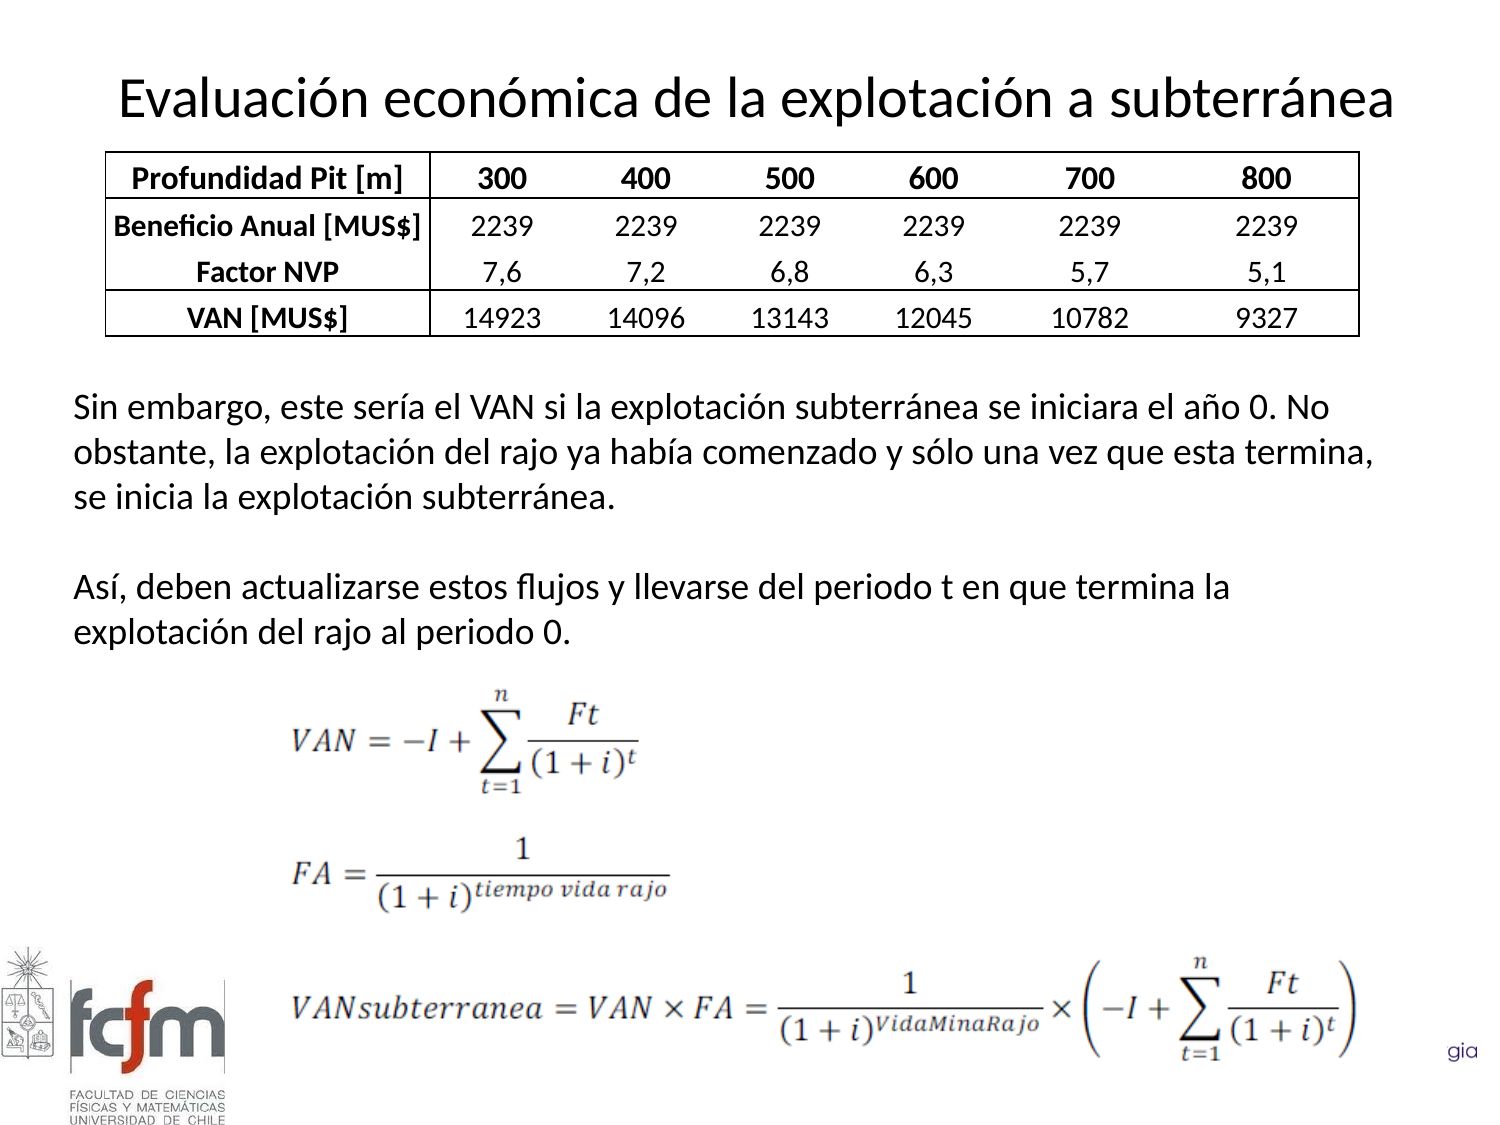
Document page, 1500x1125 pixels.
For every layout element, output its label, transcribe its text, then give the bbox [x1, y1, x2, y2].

table_header 400 [574, 153, 718, 197]
table_cell 2239 [431, 199, 574, 244]
table_cell 14923 [431, 291, 574, 335]
table_cell 6,3 [862, 244, 1006, 289]
table_cell 2239 [574, 199, 718, 244]
table_cell Factor NVP [106, 244, 429, 289]
table_header 300 [431, 153, 574, 197]
table_cell 2239 [1006, 199, 1174, 244]
table_cell 10782 [1006, 291, 1174, 335]
picture [280, 666, 1477, 1125]
table_header 500 [718, 153, 862, 197]
table_cell VAN [MUS$] [106, 291, 429, 335]
table_header Profundidad Pit [m] [106, 153, 429, 197]
text_box Sin embargo, este sería el VAN si la explotación subterránea se iniciara el año 0. No obstante, la explotación del rajo ya había comenzado y sólo una vez que esta termina, se inicia la explotación subterránea. Así, deben actualizarse estos flujos y llevarse del periodo t en que termina la explotación del rajo al periodo 0. [58, 374, 1430, 660]
table_cell 12045 [862, 291, 1006, 335]
table_cell 7,6 [431, 244, 574, 289]
table_cell 13143 [718, 291, 862, 335]
table_cell 2239 [1174, 199, 1358, 244]
table_cell 7,2 [574, 244, 718, 289]
table_header 600 [862, 153, 1006, 197]
table_cell 5,1 [1174, 244, 1358, 289]
table_cell 2239 [862, 199, 1006, 244]
table_header 700 [1006, 153, 1174, 197]
table_cell 2239 [718, 199, 862, 244]
picture [0, 945, 225, 1125]
table_header 800 [1174, 153, 1358, 197]
table_cell 9327 [1174, 291, 1358, 335]
table_cell 6,8 [718, 244, 862, 289]
table_cell 5,7 [1006, 244, 1174, 289]
text_box Evaluación económica de la explotación a subterránea [81, 0, 1432, 188]
table_cell Beneficio Anual [MUS$] [106, 199, 429, 244]
table_cell 14096 [574, 291, 718, 335]
